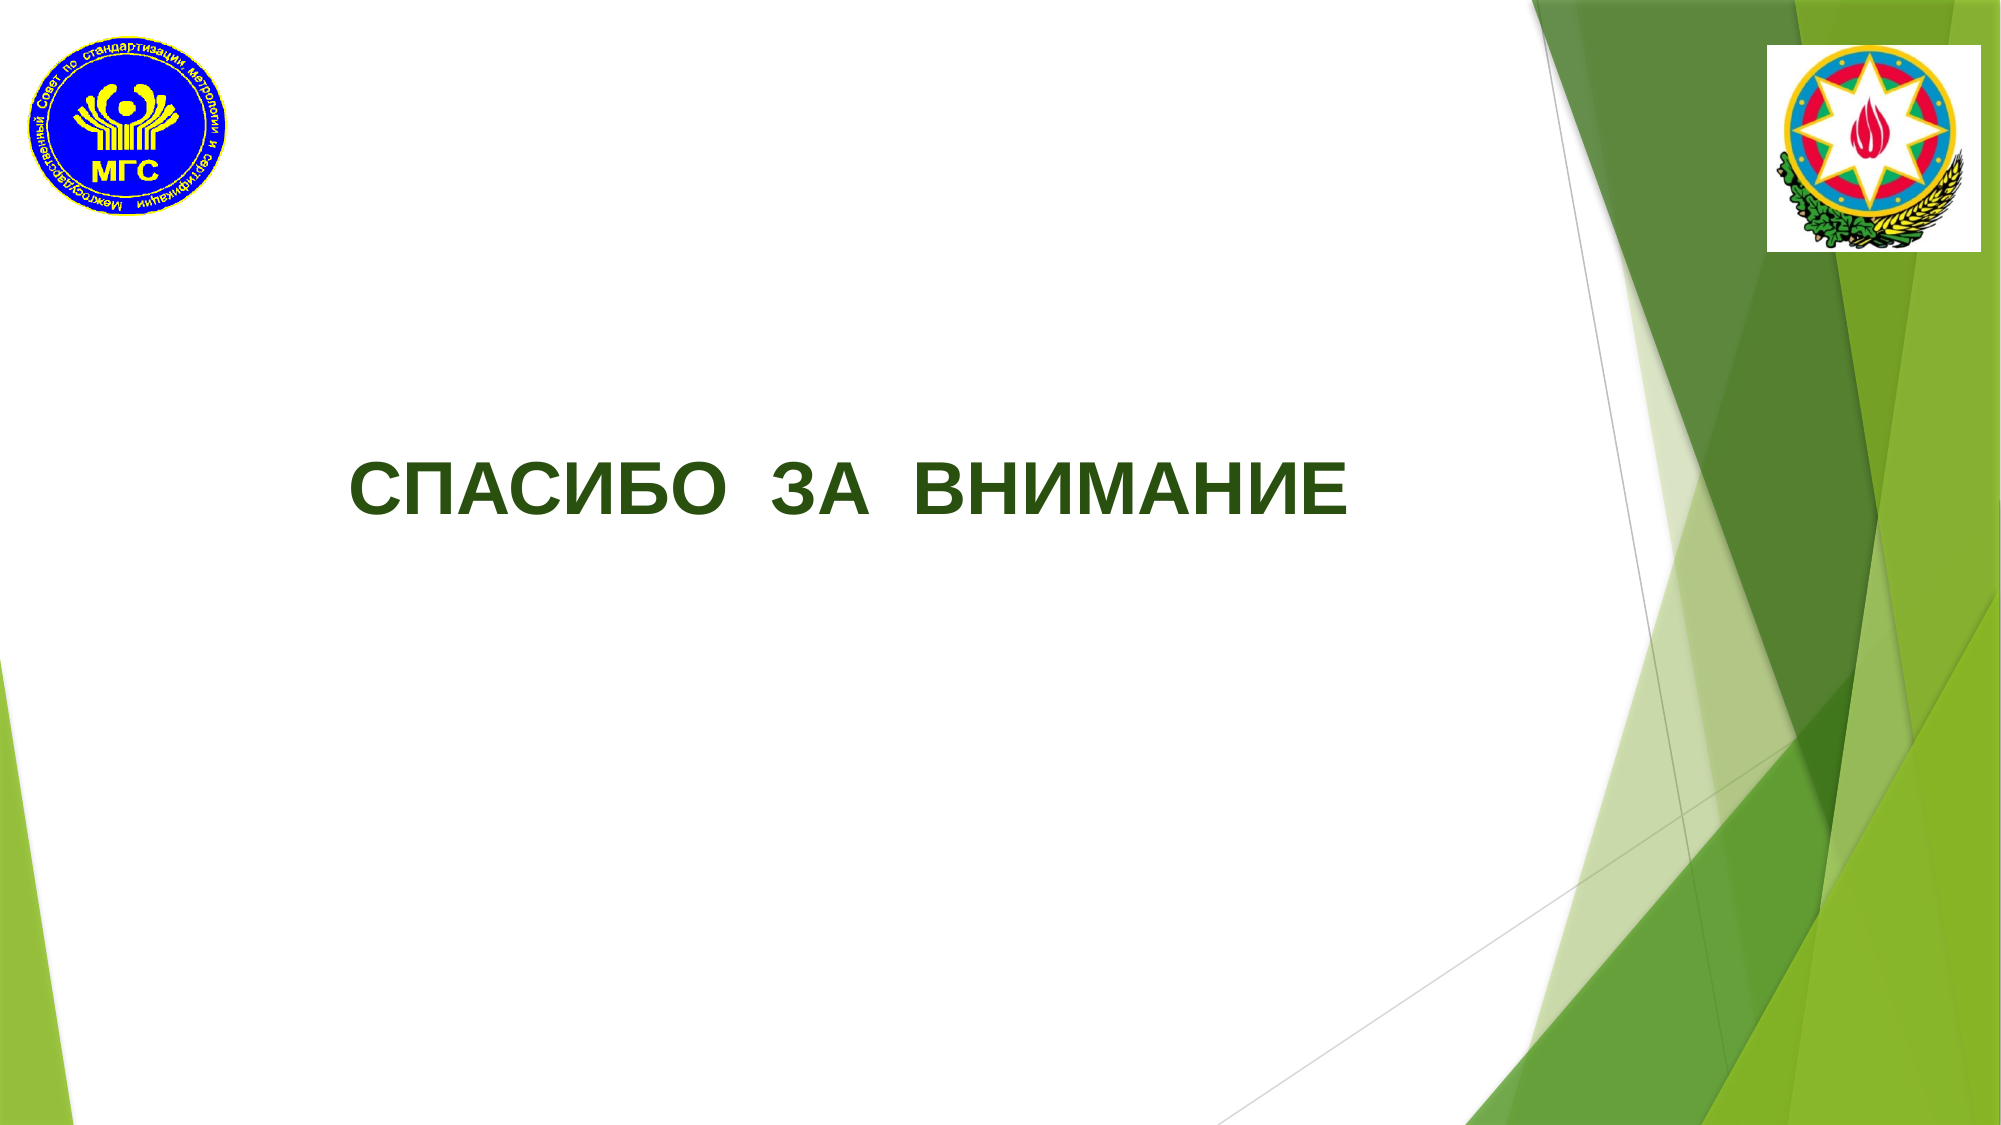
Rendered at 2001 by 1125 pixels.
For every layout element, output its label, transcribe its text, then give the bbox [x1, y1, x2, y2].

picture [1766, 44, 1982, 252]
picture [18, 25, 251, 231]
title СПАСИБО ЗА ВНИМАНИЕ [188, 432, 1914, 650]
